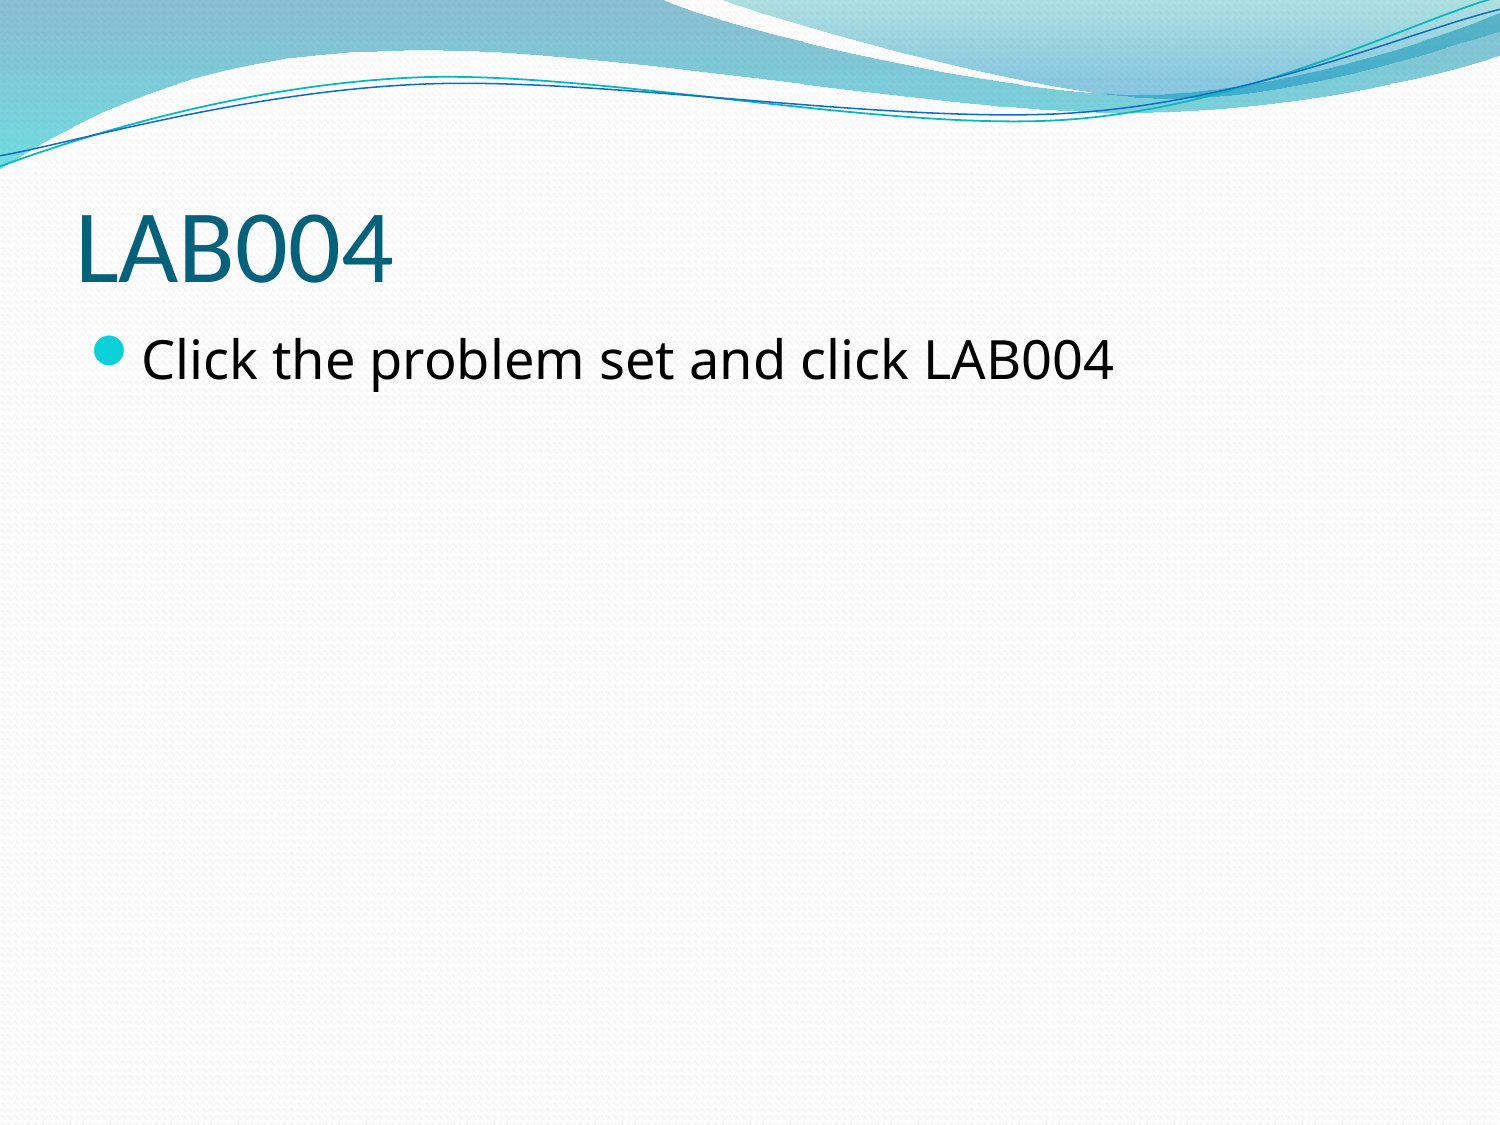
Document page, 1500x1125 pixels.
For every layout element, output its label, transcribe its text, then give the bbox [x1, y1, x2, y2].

title LAB004 [75, 115, 1425, 303]
list Click the problem set and click LAB004 [75, 317, 1425, 1038]
